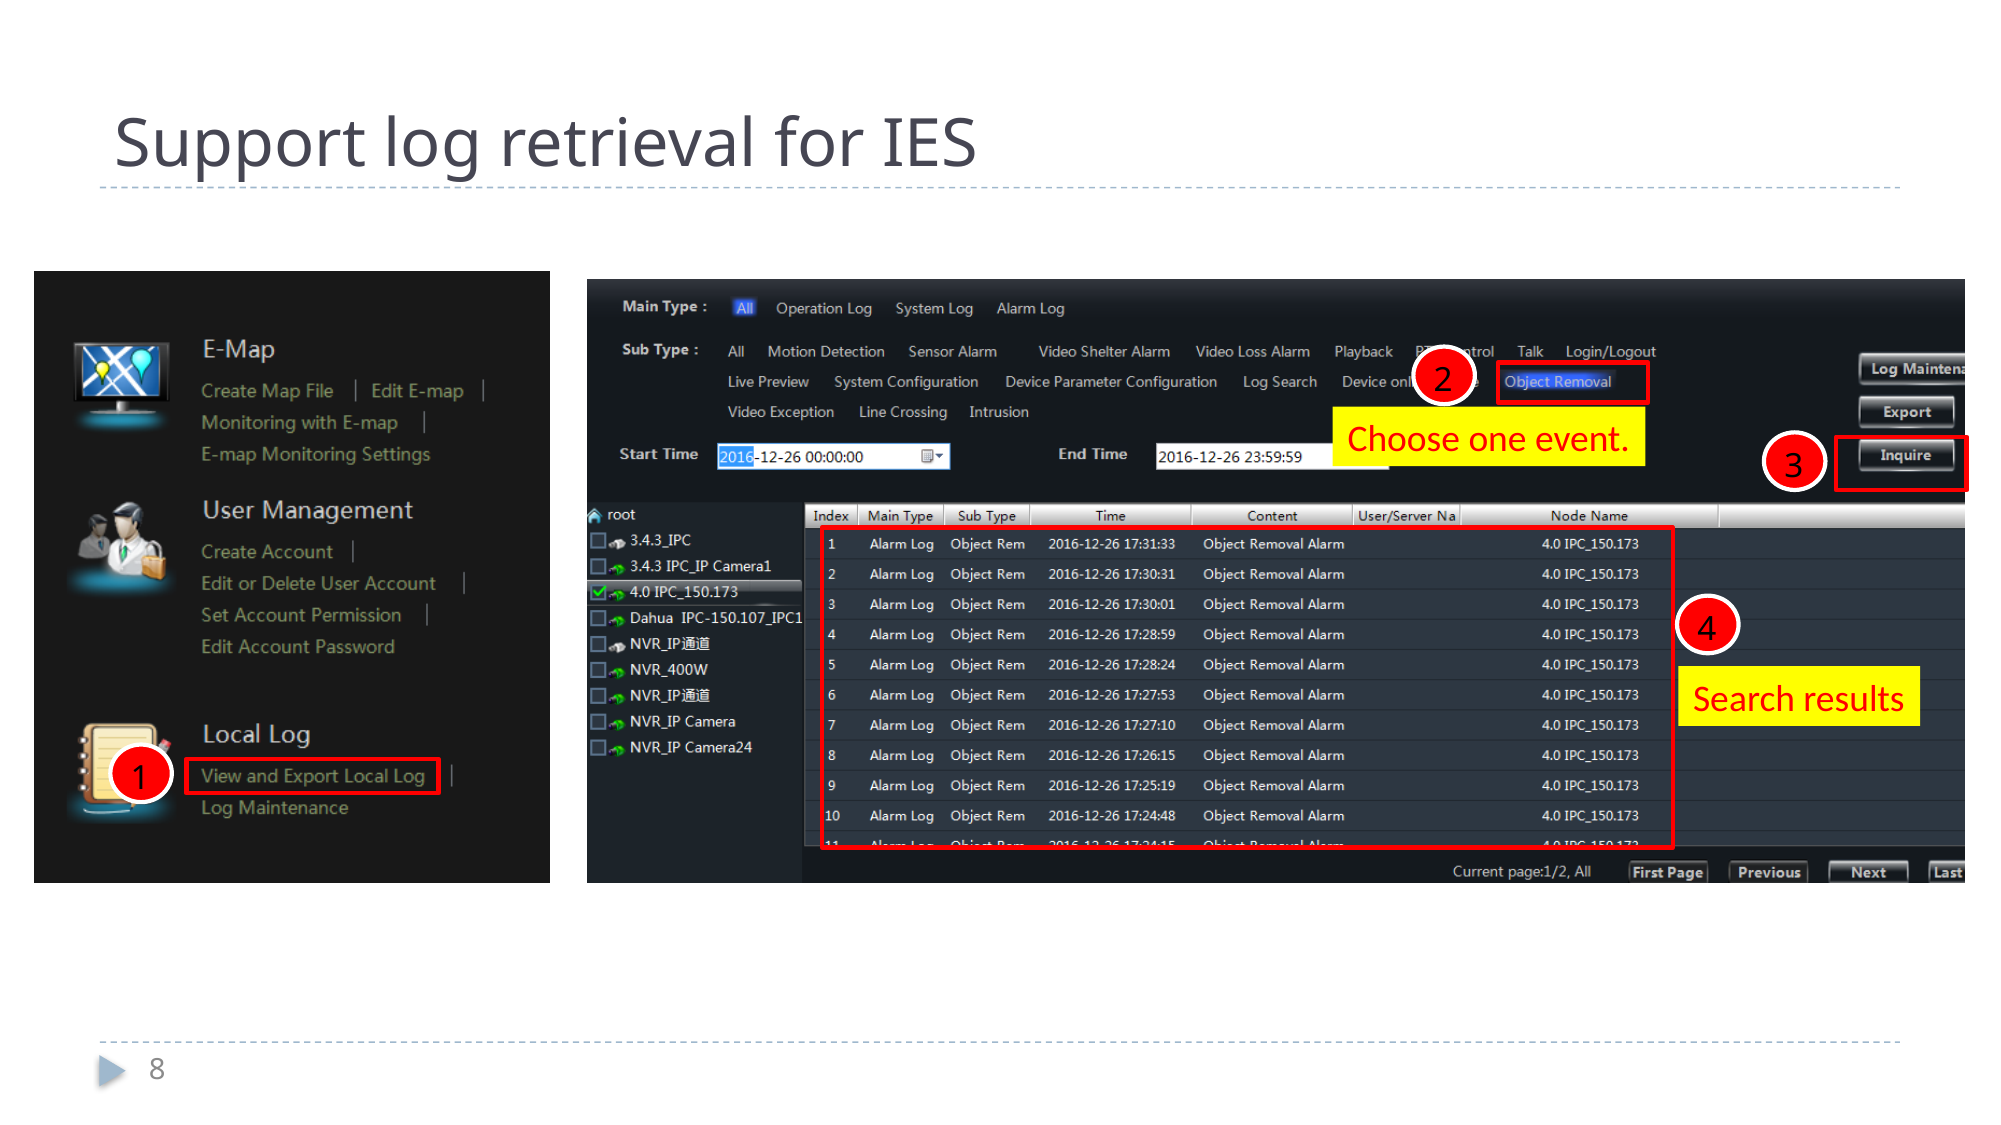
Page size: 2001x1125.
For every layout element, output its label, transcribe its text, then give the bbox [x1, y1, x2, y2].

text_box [1763, 432, 1831, 493]
picture [33, 271, 551, 883]
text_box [1413, 346, 1480, 407]
title Support log retrieval for IES [99, 24, 1900, 188]
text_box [110, 744, 177, 805]
picture [586, 279, 1966, 883]
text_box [1676, 595, 1744, 656]
slide_number 8 [133, 1042, 568, 1103]
